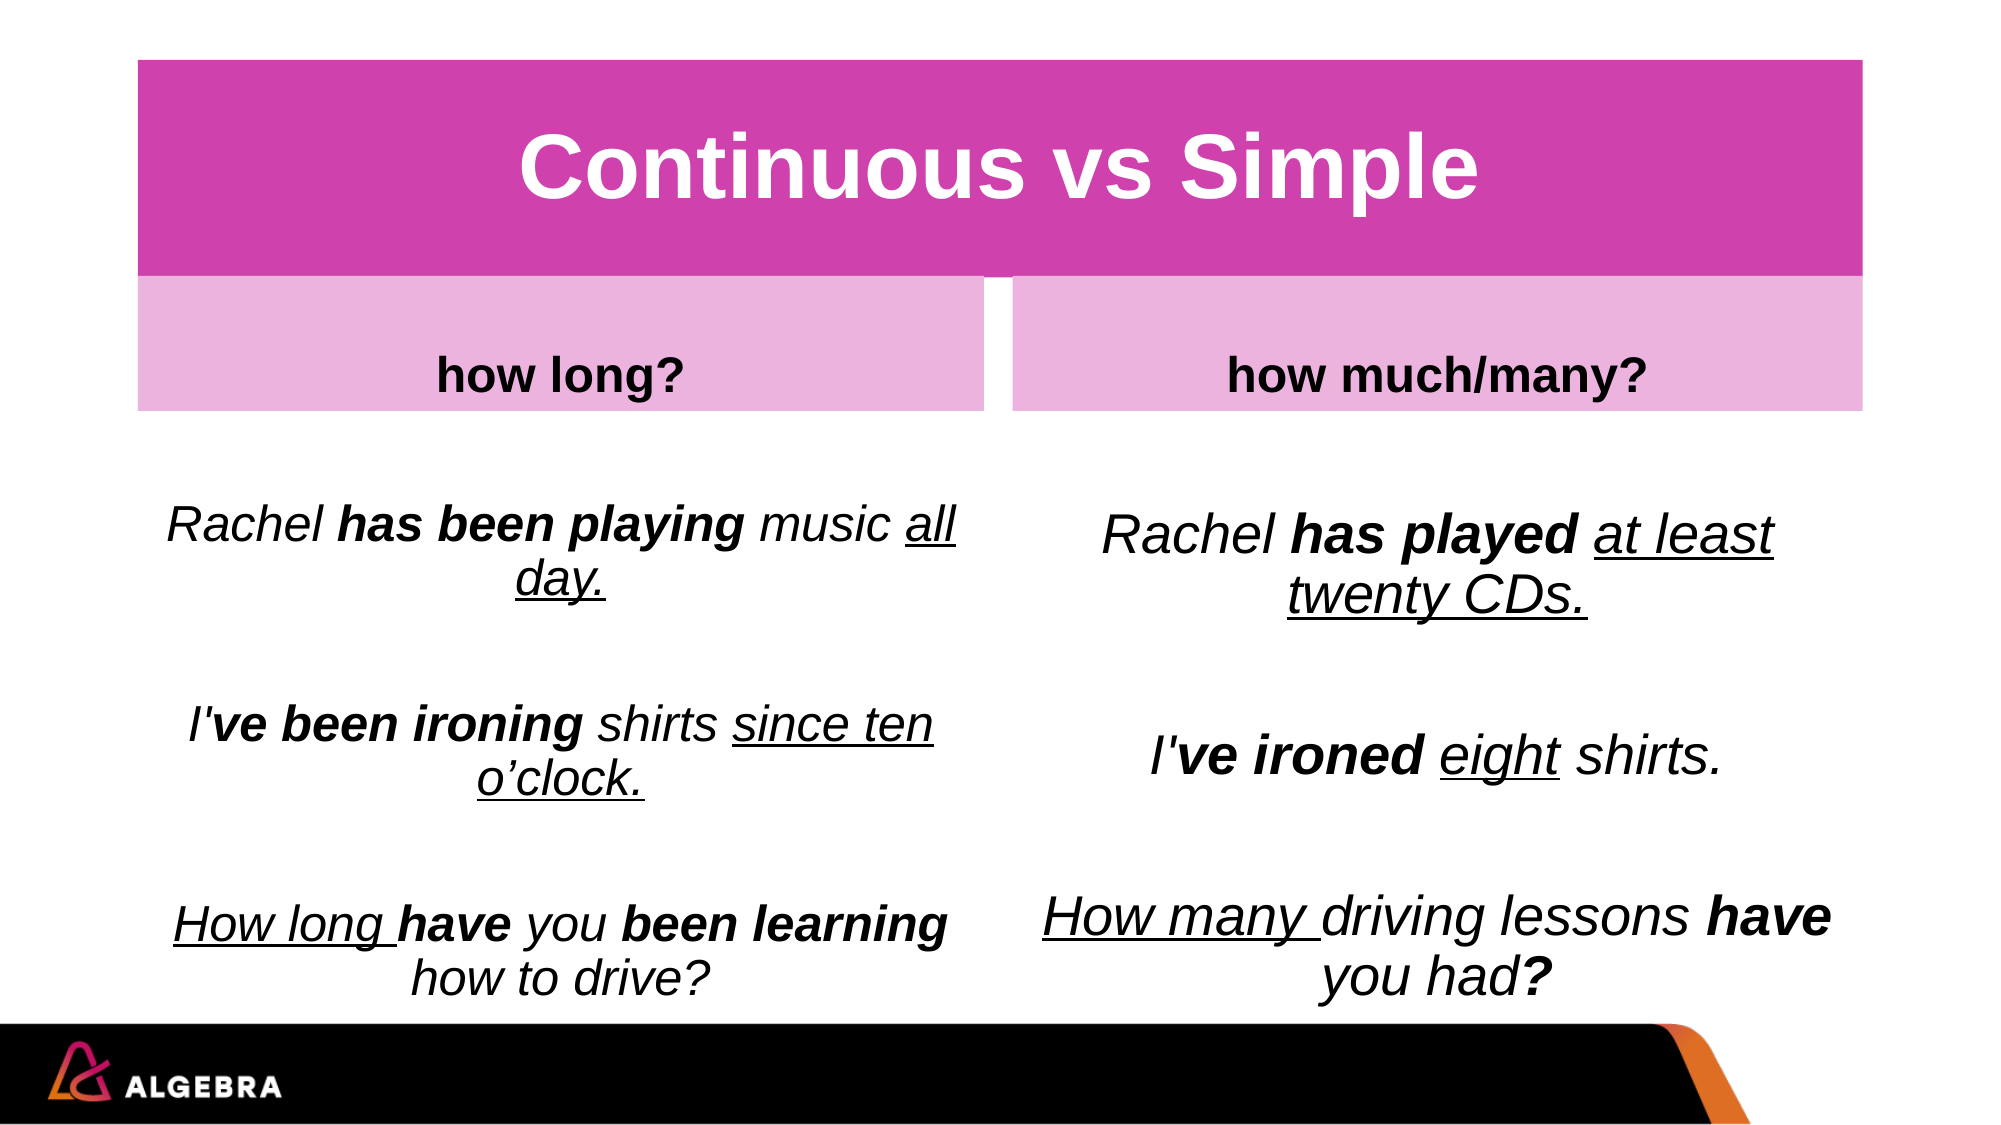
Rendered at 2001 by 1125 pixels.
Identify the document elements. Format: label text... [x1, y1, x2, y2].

picture [0, 1023, 1958, 1125]
list how much/many? [1012, 275, 1863, 410]
title Continuous vs Simple [137, 59, 1863, 278]
list Rachel has played at least twenty CDs. I've ironed eight shirts. How many driving lessons have you had? [1012, 410, 1863, 1016]
list Rachel has been playing music all day. I've been ironing shirts since ten o’clock. How long have you been learning how to drive? [137, 410, 984, 1016]
list how long? [137, 275, 984, 410]
